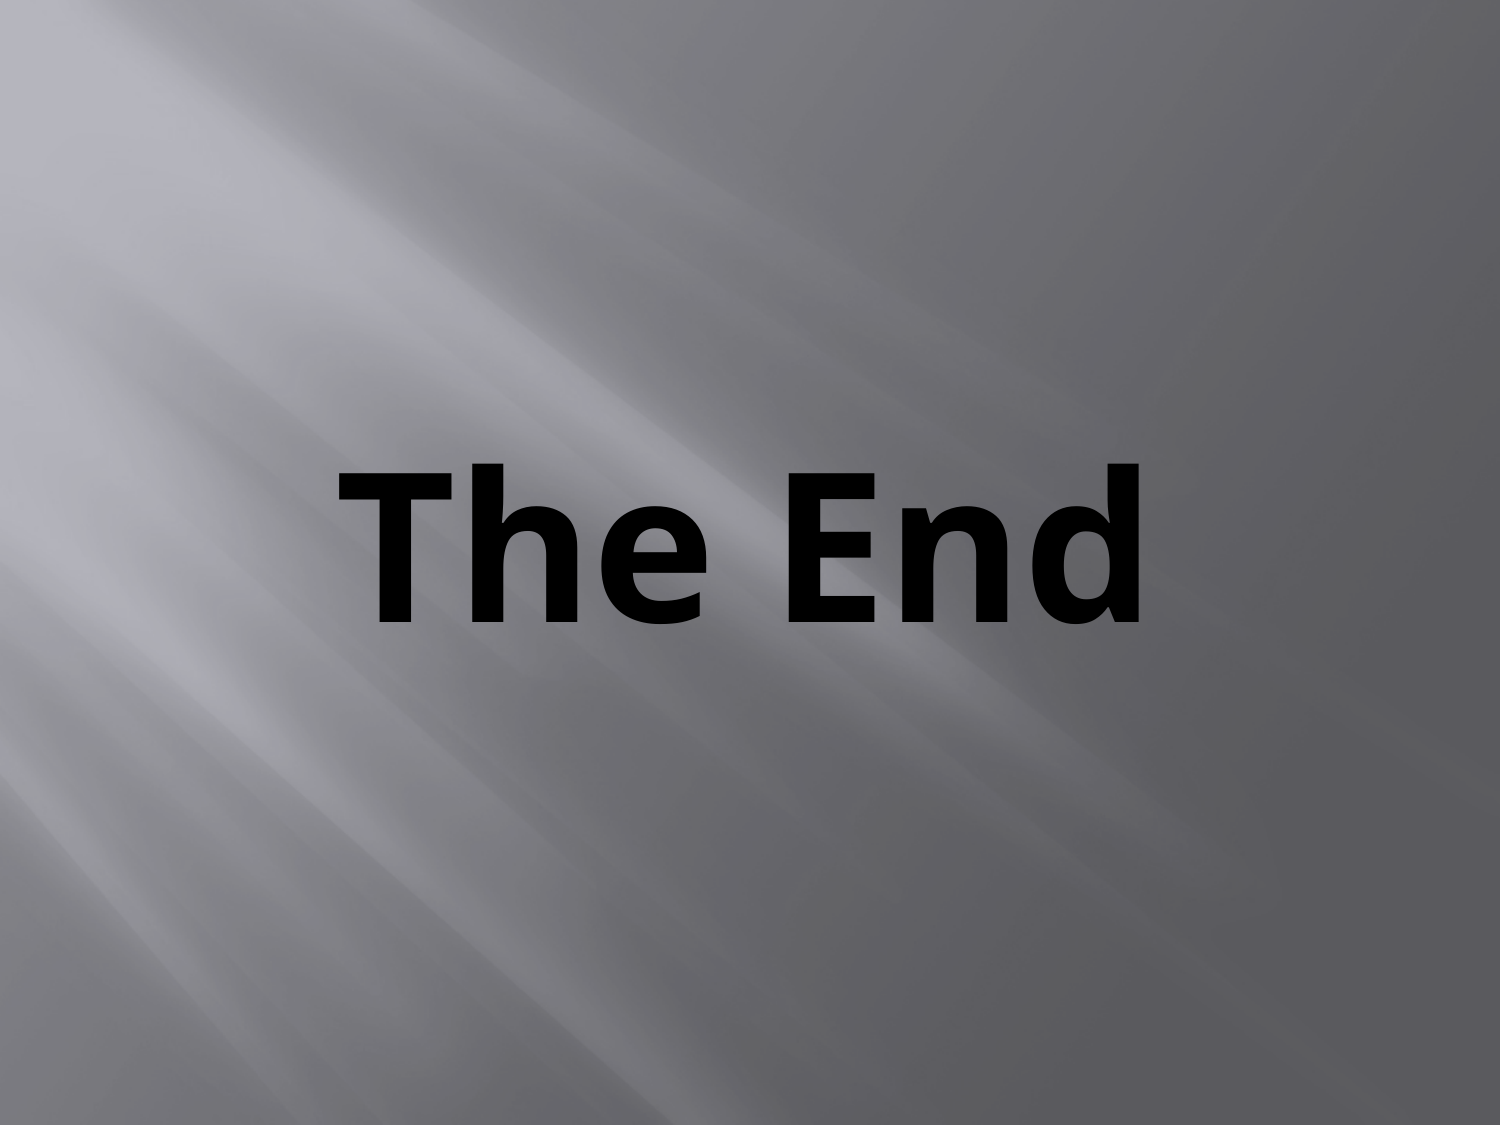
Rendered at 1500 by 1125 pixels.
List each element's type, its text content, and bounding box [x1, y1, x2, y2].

title The End [70, 445, 1421, 633]
